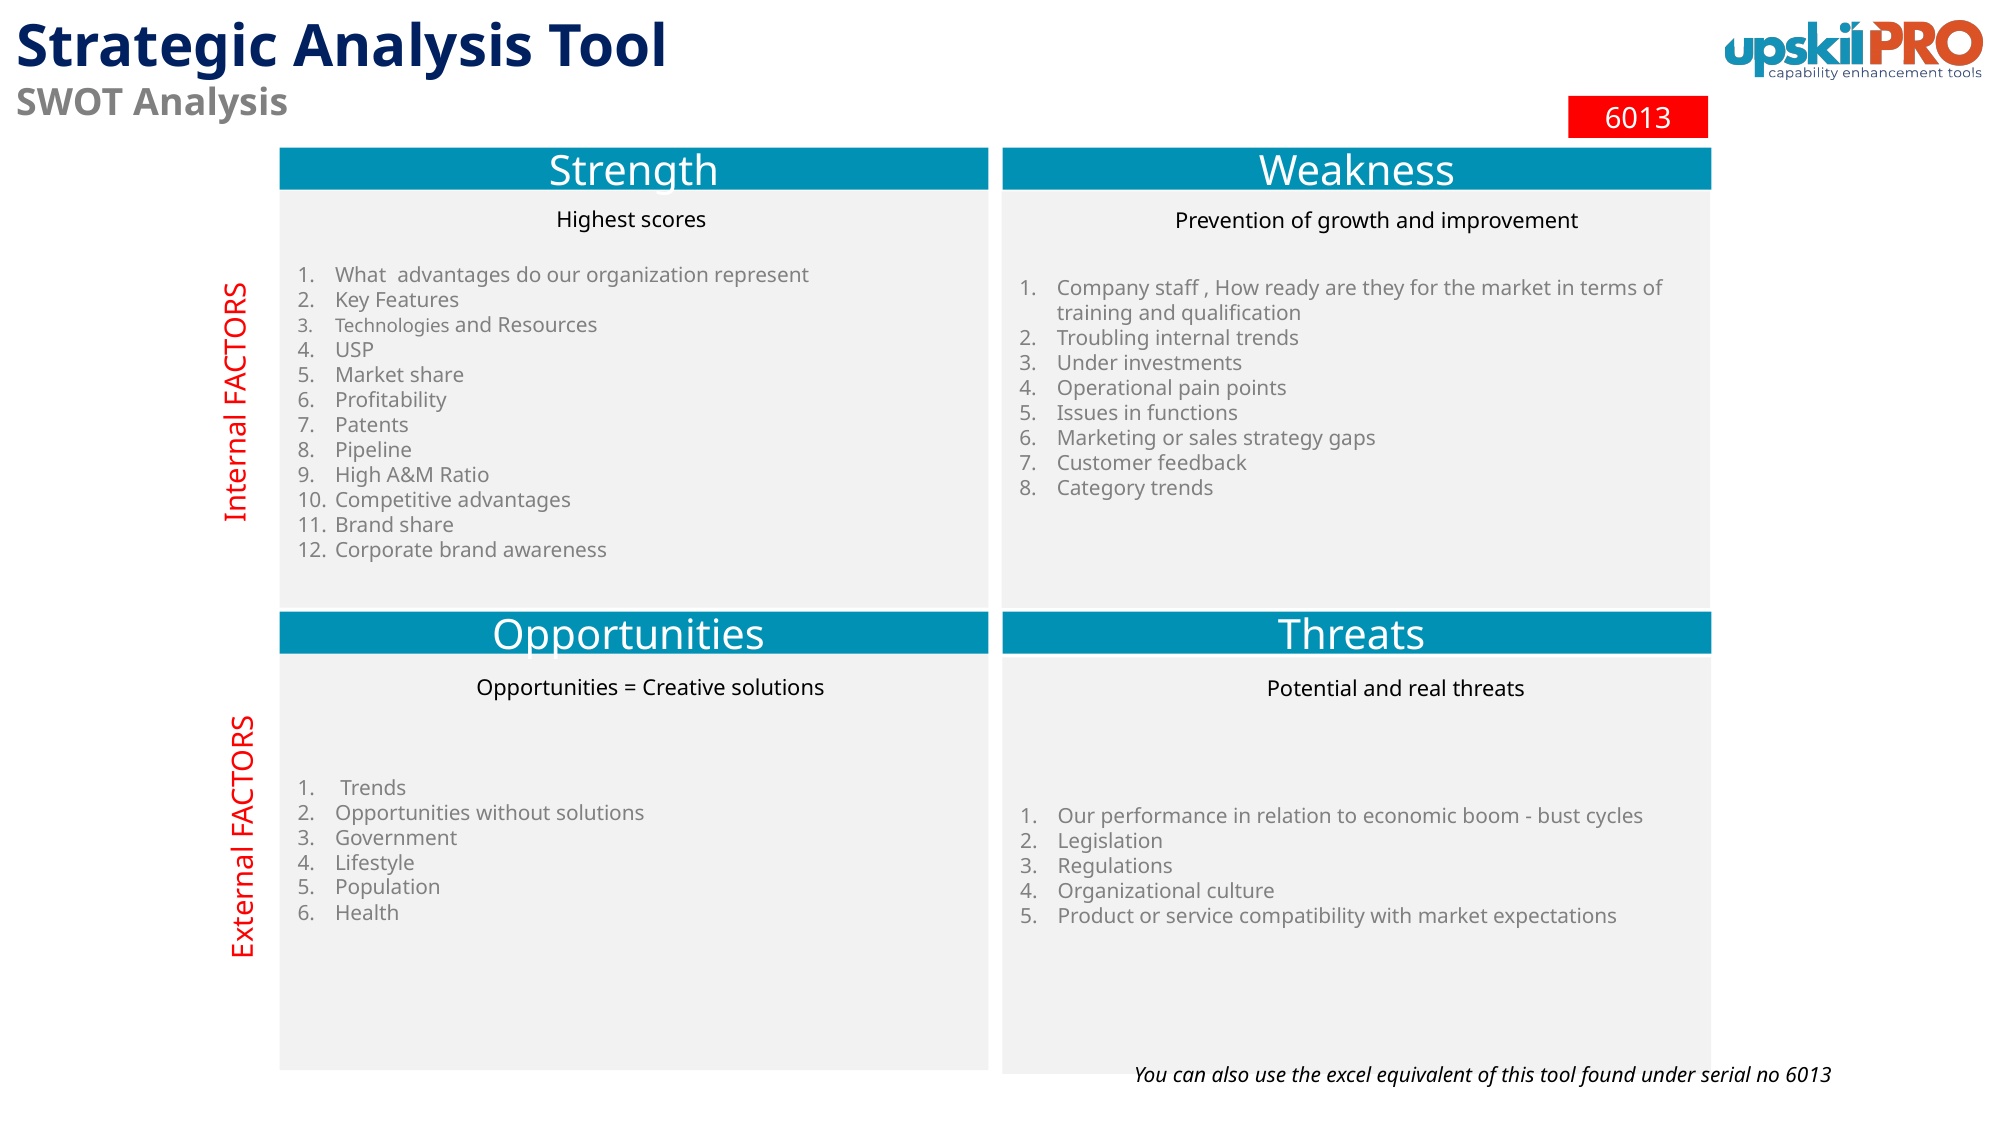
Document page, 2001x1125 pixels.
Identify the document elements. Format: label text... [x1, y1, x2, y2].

text_box Strategic Analysis Tool SWOT Analysis [1, 0, 1564, 131]
text_box What advantages do our organization represent Key Features Technologies and Resources USP Market share Profitability Patents Pipeline High A&M Ratio Competitive advantages Brand share Corporate brand awareness [279, 191, 989, 608]
text_box Weakness [1002, 147, 1712, 191]
text_box External FACTORS [216, 700, 266, 974]
picture [1725, 20, 1983, 81]
text_box 6013 [1567, 95, 1709, 139]
text_box Company staff , How ready are they for the market in terms of training and qualification Troubling internal trends Under investments Operational pain points Issues in functions Marketing or sales strategy gaps Customer feedback Category trends [1001, 191, 1711, 608]
text_box You can also use the excel equivalent of this tool found under serial no 6013 [1119, 1054, 1898, 1095]
text_box Our performance in relation to economic boom - bust cycles Legislation Regulations Organizational culture Product or service compatibility with market expectations [1002, 657, 1712, 1074]
text_box Opportunities = Creative solutions [336, 666, 971, 708]
text_box Prevention of growth and improvement [1024, 198, 1736, 240]
text_box Internal FACTORS [208, 260, 259, 538]
text_box Opportunities [279, 611, 989, 655]
text_box Trends Opportunities without solutions Government Lifestyle Population Health [279, 655, 989, 1071]
text_box Threats [1002, 611, 1712, 655]
text_box Highest scores [317, 197, 952, 239]
text_box Strength [279, 147, 989, 191]
text_box Potential and real threats [1043, 667, 1755, 709]
